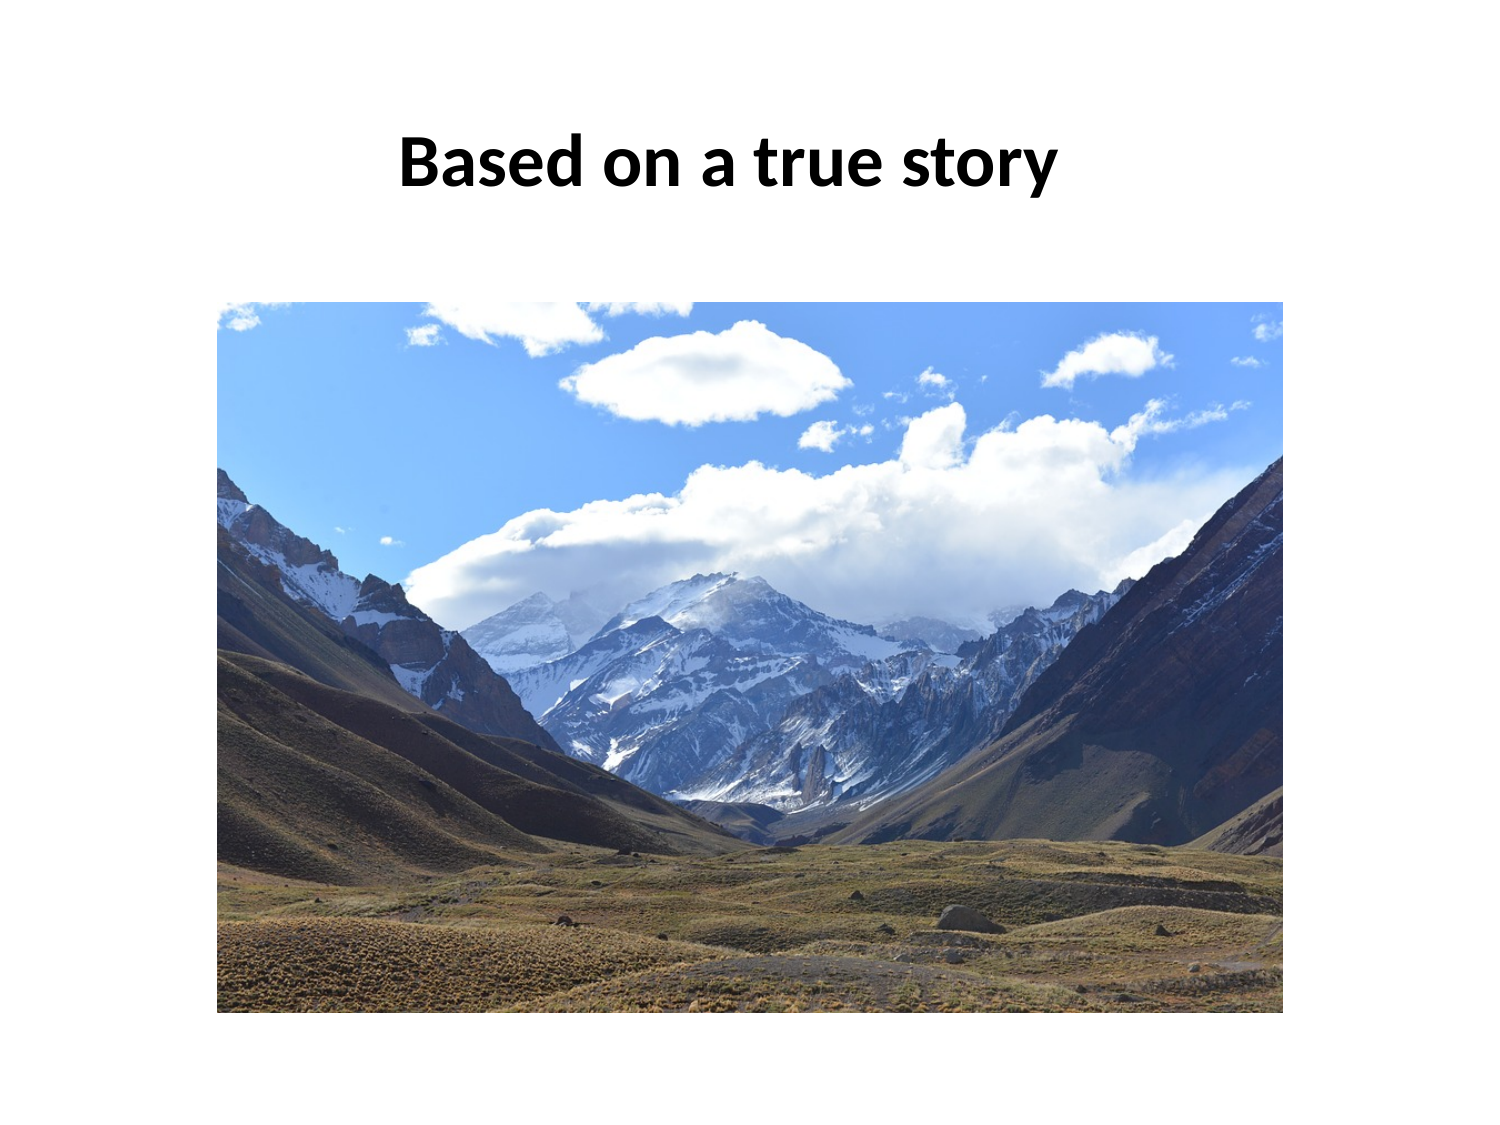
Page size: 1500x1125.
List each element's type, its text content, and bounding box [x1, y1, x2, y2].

picture [217, 302, 1283, 1013]
title Based on a true story(Smith, 2014) [0, 37, 1500, 275]
